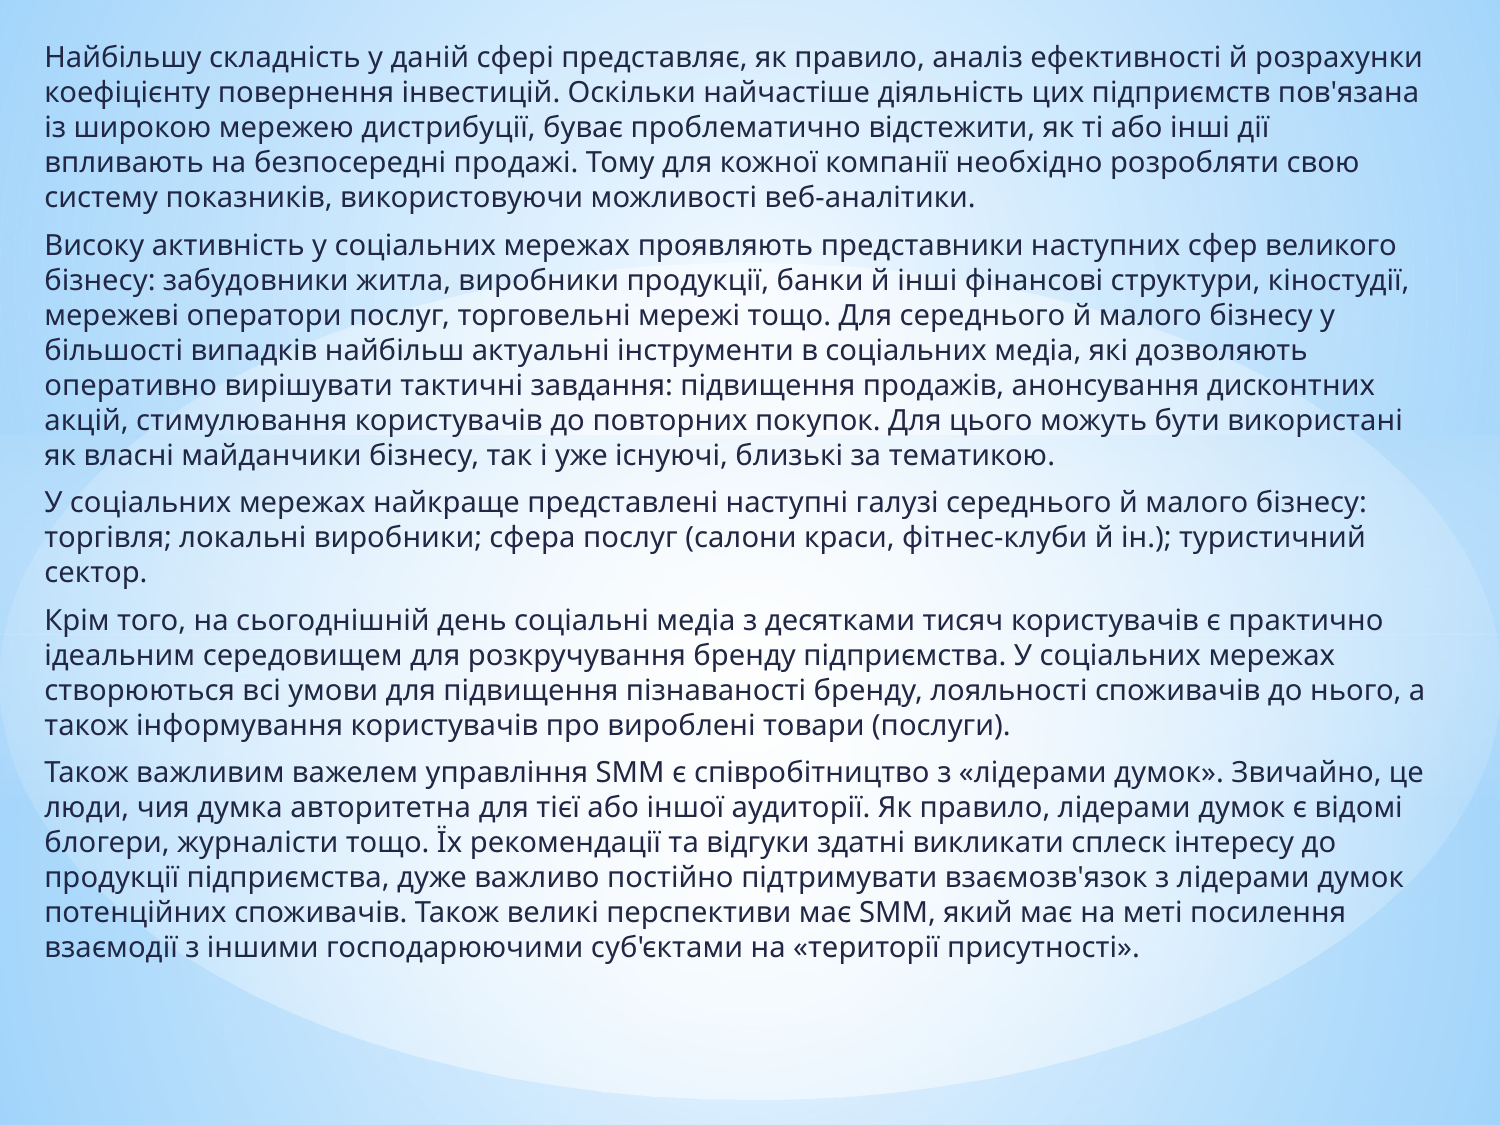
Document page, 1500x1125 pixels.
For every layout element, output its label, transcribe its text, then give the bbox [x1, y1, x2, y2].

subtitle Найбільшу складність у даній сфері представляє, як правило, аналіз ефективності й розрахунки коефіцієнту повернення інвестицій. Оскільки найчастіше діяльність цих підприємств пов'язана із широкою мережею дистрибуції, буває проблематично відстежити, як ті або інші дії впливають на безпосередні продажі. Тому для кожної компанії необхідно розробляти свою систему показників, використовуючи можливості веб-аналітики. Високу активність у соціальних мережах проявляють представники наступних сфер великого бізнесу: забудовники житла, виробники продукції, банки й інші фінансові структури, кіностудії, мережеві оператори послуг, торговельні мережі тощо. Для середнього й малого бізнесу у більшості випадків найбільш актуальні інструменти в соціальних медіа, які дозволяють оперативно вирішувати тактичні завдання: підвищення продажів, анонсування дисконтних акцій, стимулювання користувачів до повторних покупок. Для цього можуть бути використані як власні майданчики бізнесу, так і уже існуючі, близькі за тематикою. У соціальних мережах найкраще представлені наступні галузі середнього й малого бізнесу: торгівля; локальні виробники; сфера послуг (салони краси, фітнес-клуби й ін.); туристичний сектор. Крім того, на сьогоднішній день соціальні медіа з десятками тисяч користувачів є практично ідеальним середовищем для розкручування бренду підприємства. У соціальних мережах створюються всі умови для підвищення пізнаваності бренду, лояльності споживачів до нього, а також інформування користувачів про вироблені товари (послуги). Також важливим важелем управління SMM є співробітництво з «лідерами думок». Звичайно, це люди, чия думка авторитетна для тієї або іншої аудиторії. Як правило, лідерами думок є відомі блогери, журналісти тощо. Їх рекомендації та відгуки здатні викликати сплеск інтересу до продукції підприємства, дуже важливо постійно підтримувати взаємозв'язок з лідерами думок потенційних споживачів. Також великі перспективи має SMM, який має на меті посилення взаємодії з іншими господарюючими суб'єктами на «території присутності». [29, 30, 1447, 1047]
